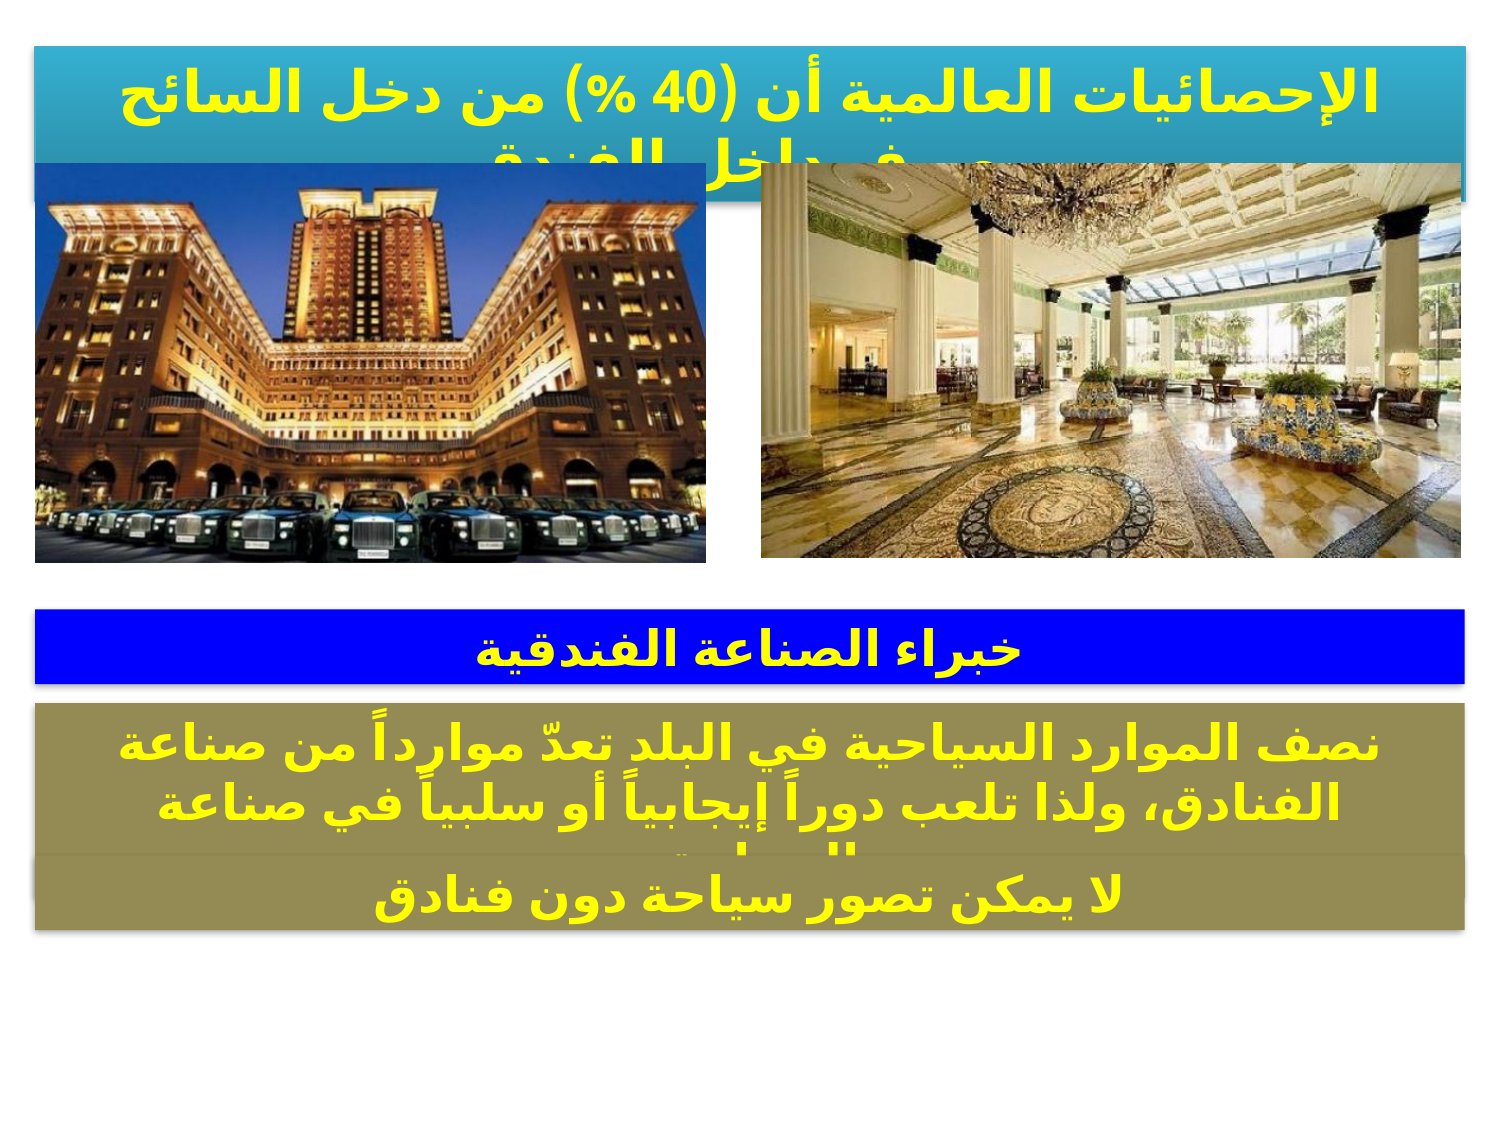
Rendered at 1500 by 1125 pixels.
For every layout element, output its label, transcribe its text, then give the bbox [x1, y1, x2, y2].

text_box الإحصائيات العالمية أن (40 %) من دخل السائح يصرف داخل الفندق [34, 46, 1466, 169]
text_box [34, 163, 1461, 563]
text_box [34, 609, 1466, 932]
